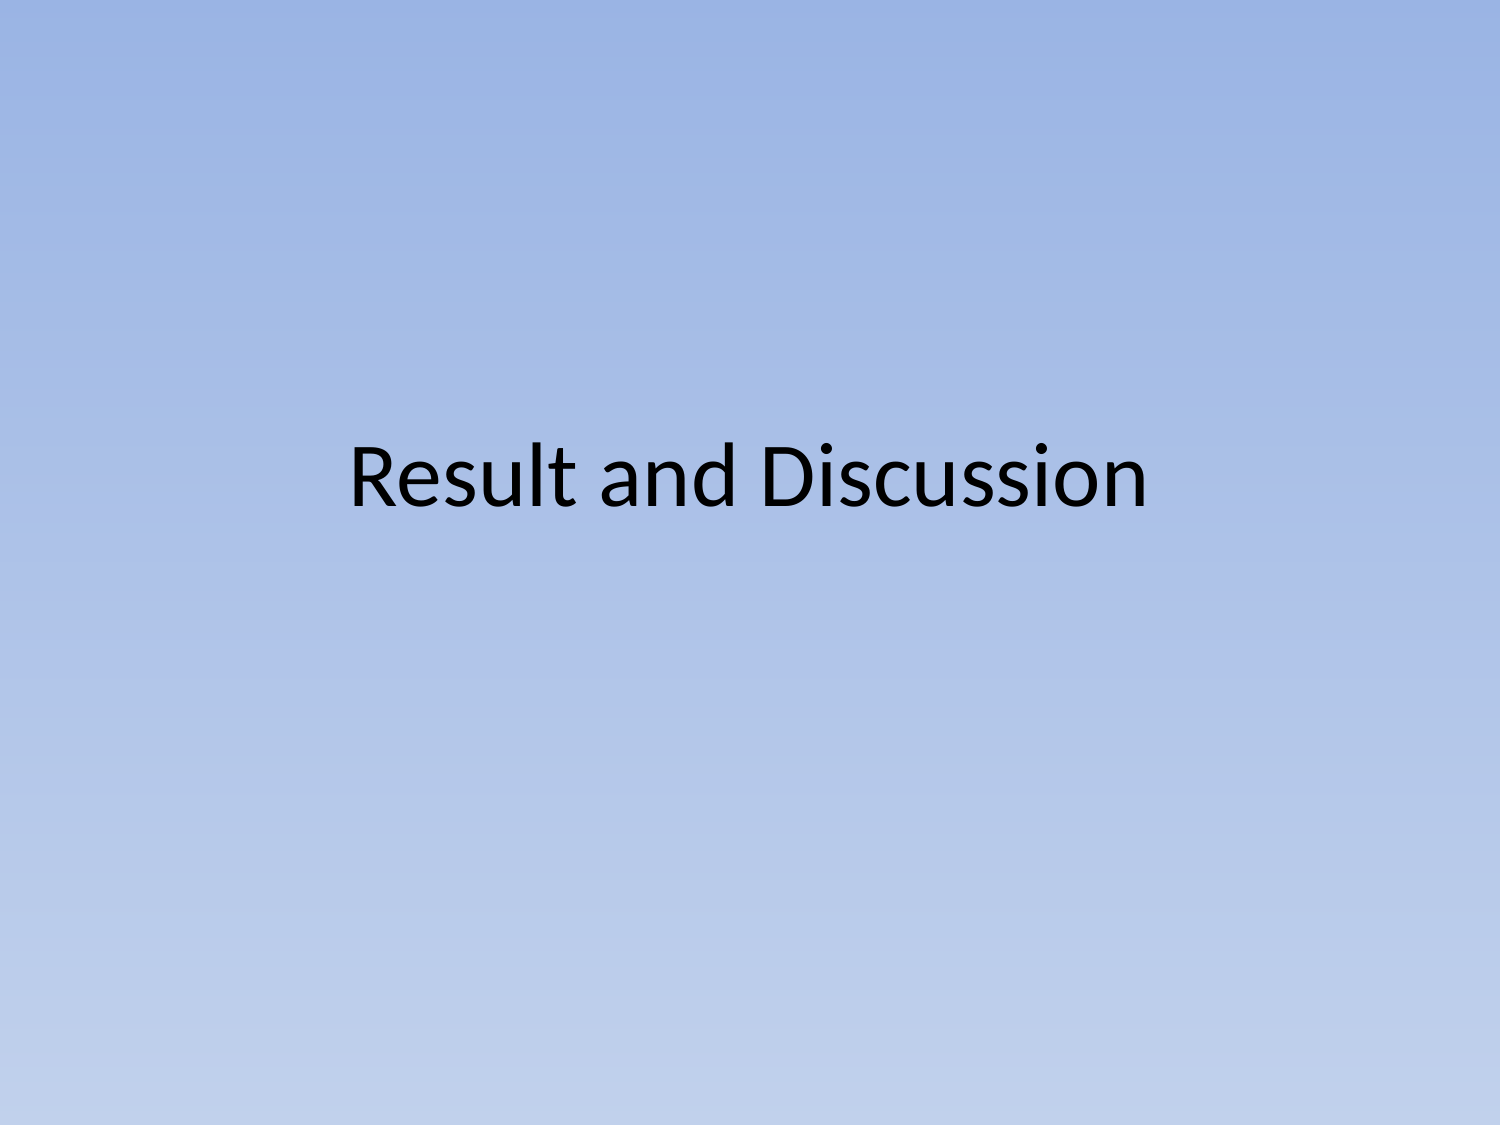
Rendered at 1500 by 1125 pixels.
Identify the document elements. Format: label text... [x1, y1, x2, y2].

title Result and Discussion [112, 349, 1388, 591]
